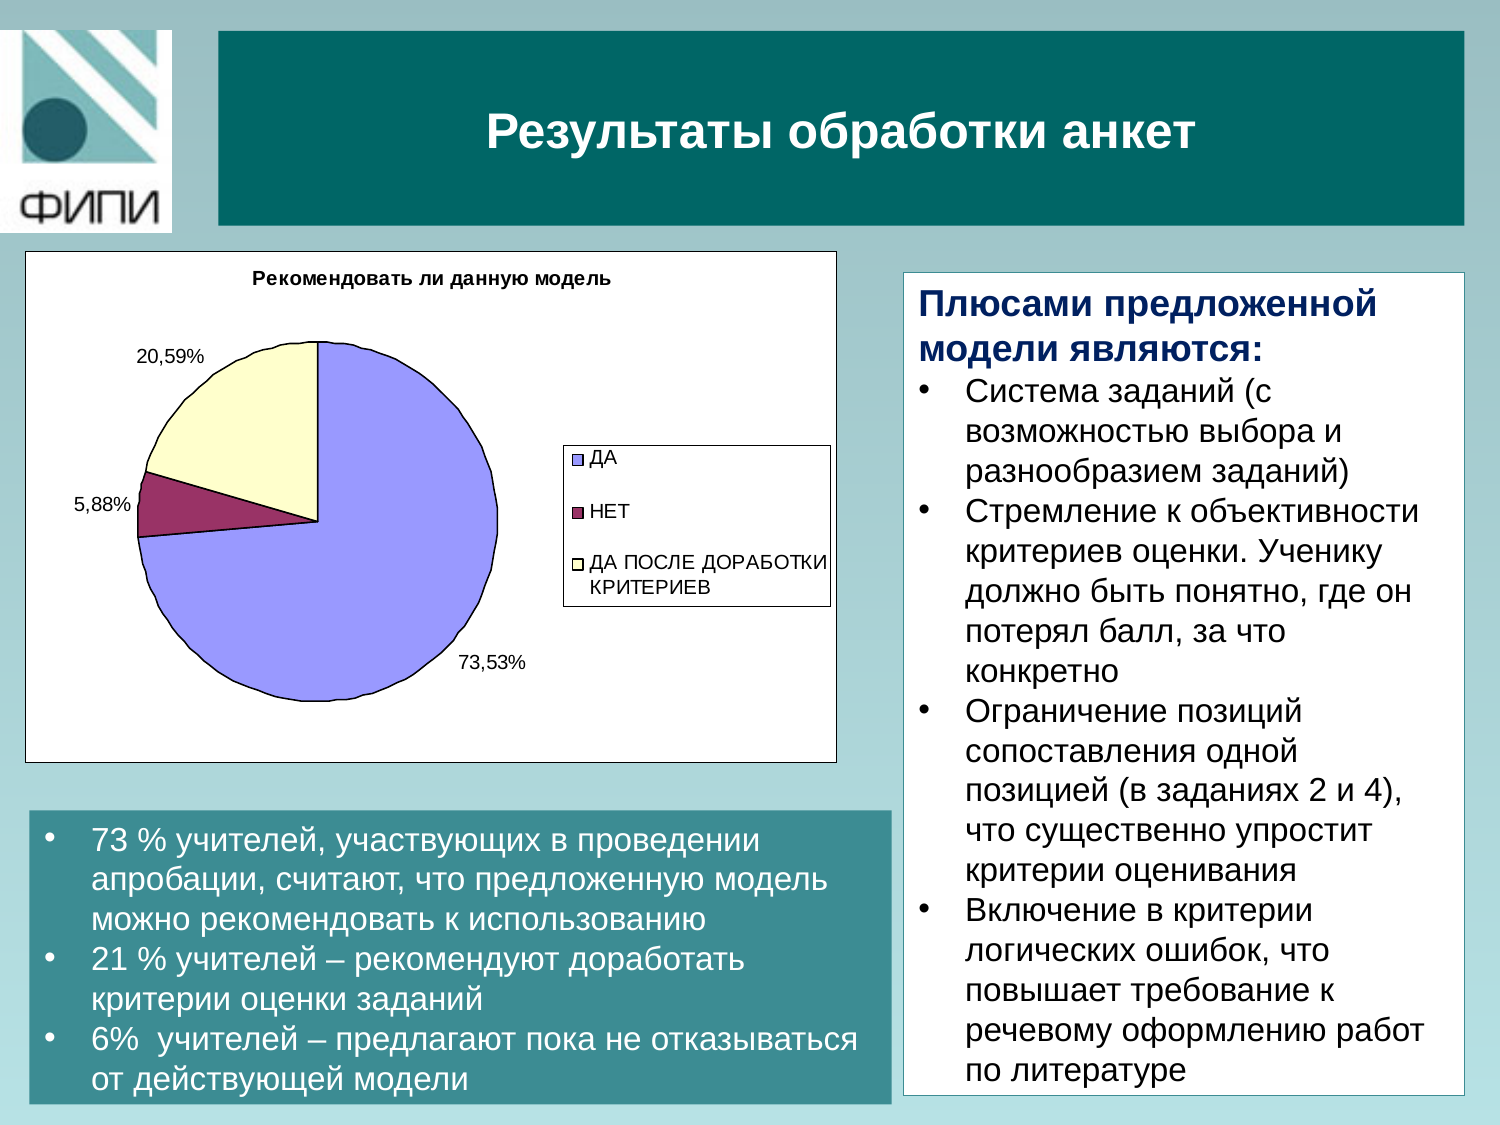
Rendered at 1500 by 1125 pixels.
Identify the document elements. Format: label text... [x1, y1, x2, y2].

text_box 73 % учителей, участвующих в проведении апробации, считают, что предложенную модель можно рекомендовать к использованию 21 % учителей – рекомендуют доработать критерии оценки заданий 6% учителей – предлагают пока не отказываться от действующей модели [29, 810, 892, 1105]
text_box Плюсами предложенной модели являются: Система заданий (с возможностью выбора и разнообразием заданий) Стремление к объективности критериев оценки. Ученику должно быть понятно, где он потерял балл, за что конкретно Ограничение позиций сопоставления одной позицией (в заданиях 2 и 4), что существенно упростит критерии оценивания Включение в критерии логических ошибок, что повышает требование к речевому оформлению работ по литературе [903, 272, 1465, 1096]
picture [0, 30, 172, 233]
picture [17, 243, 846, 771]
text_box Результаты обработки анкет [218, 30, 1465, 226]
